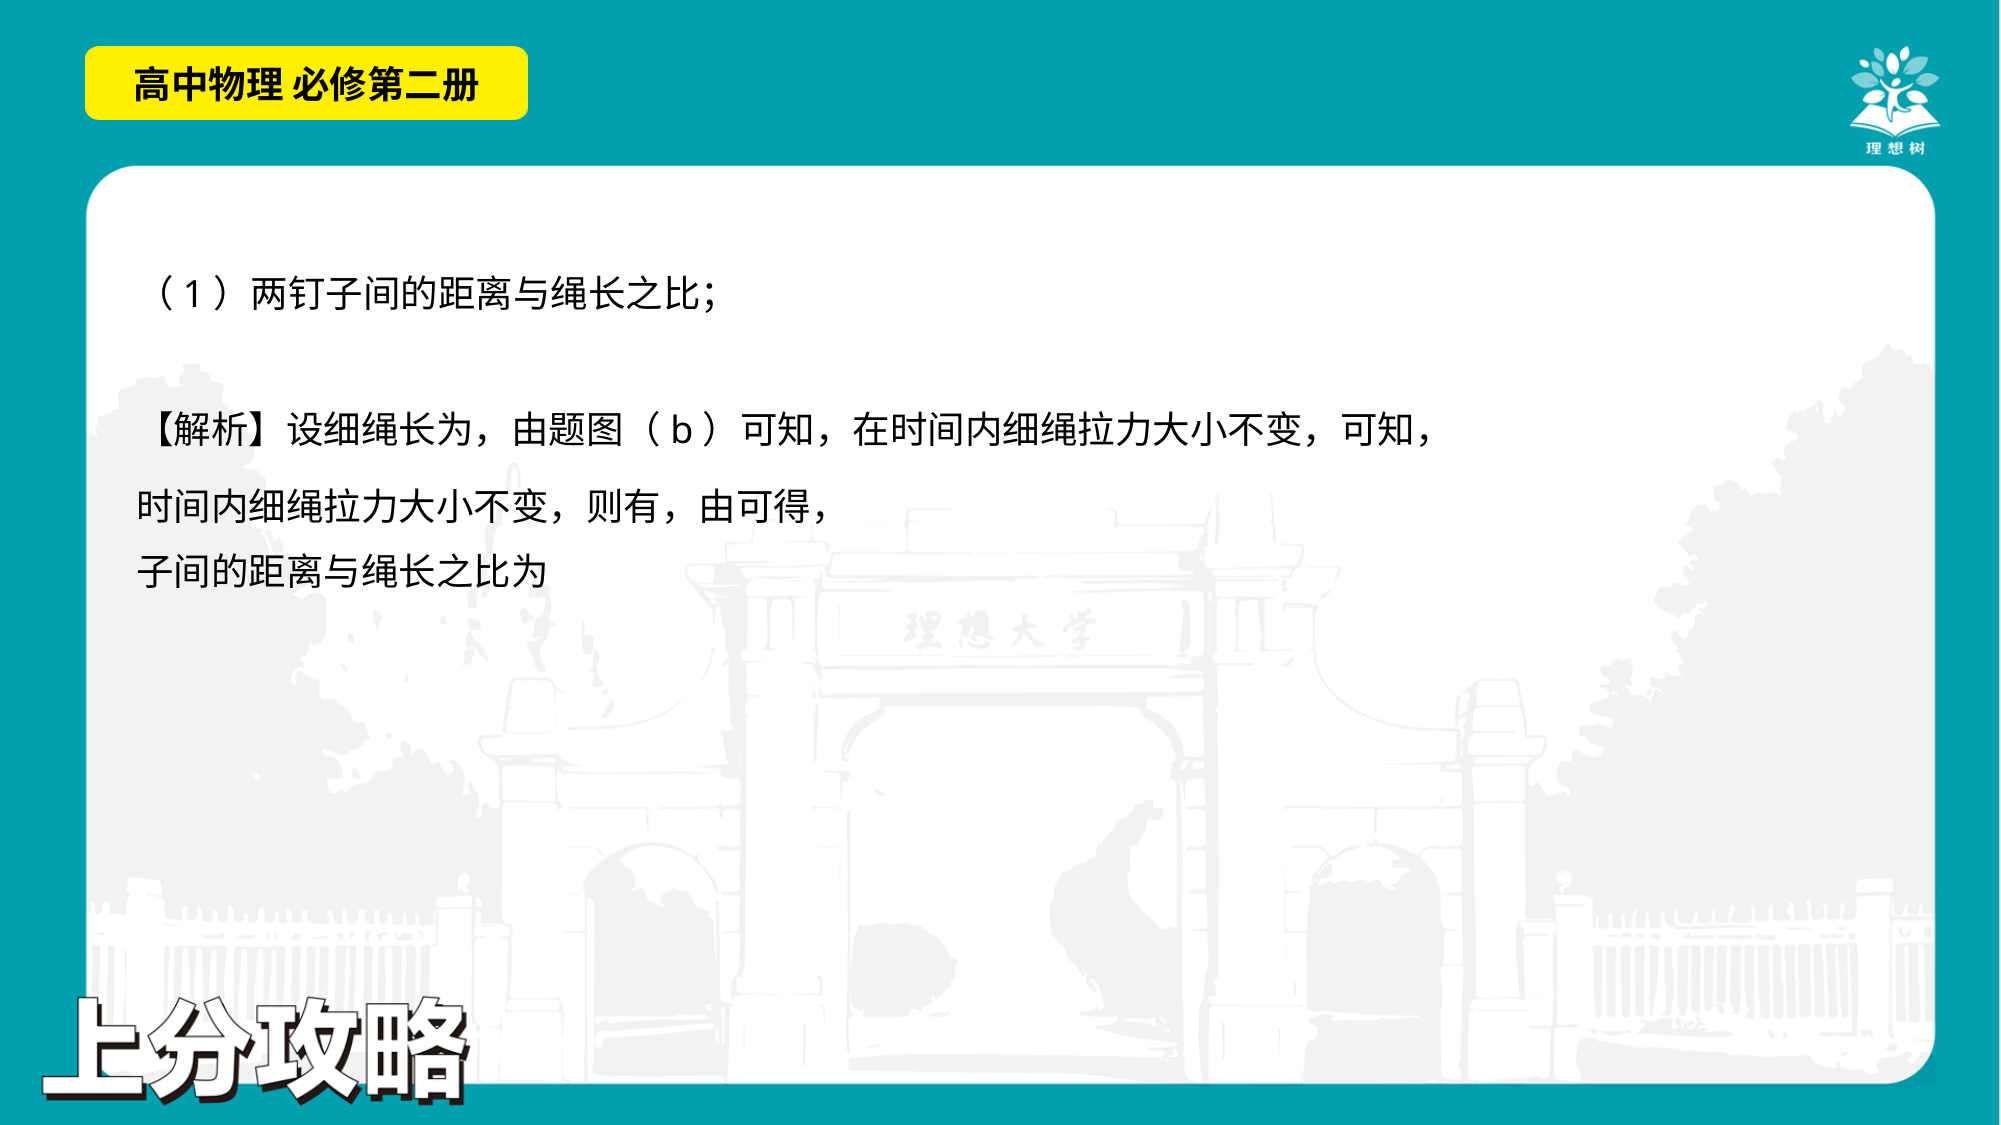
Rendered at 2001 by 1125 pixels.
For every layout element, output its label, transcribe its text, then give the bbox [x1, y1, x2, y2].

picture [0, 0, 2000, 1125]
text_box （1）两钉子间的距离与绳长之比； [136, 248, 1865, 308]
